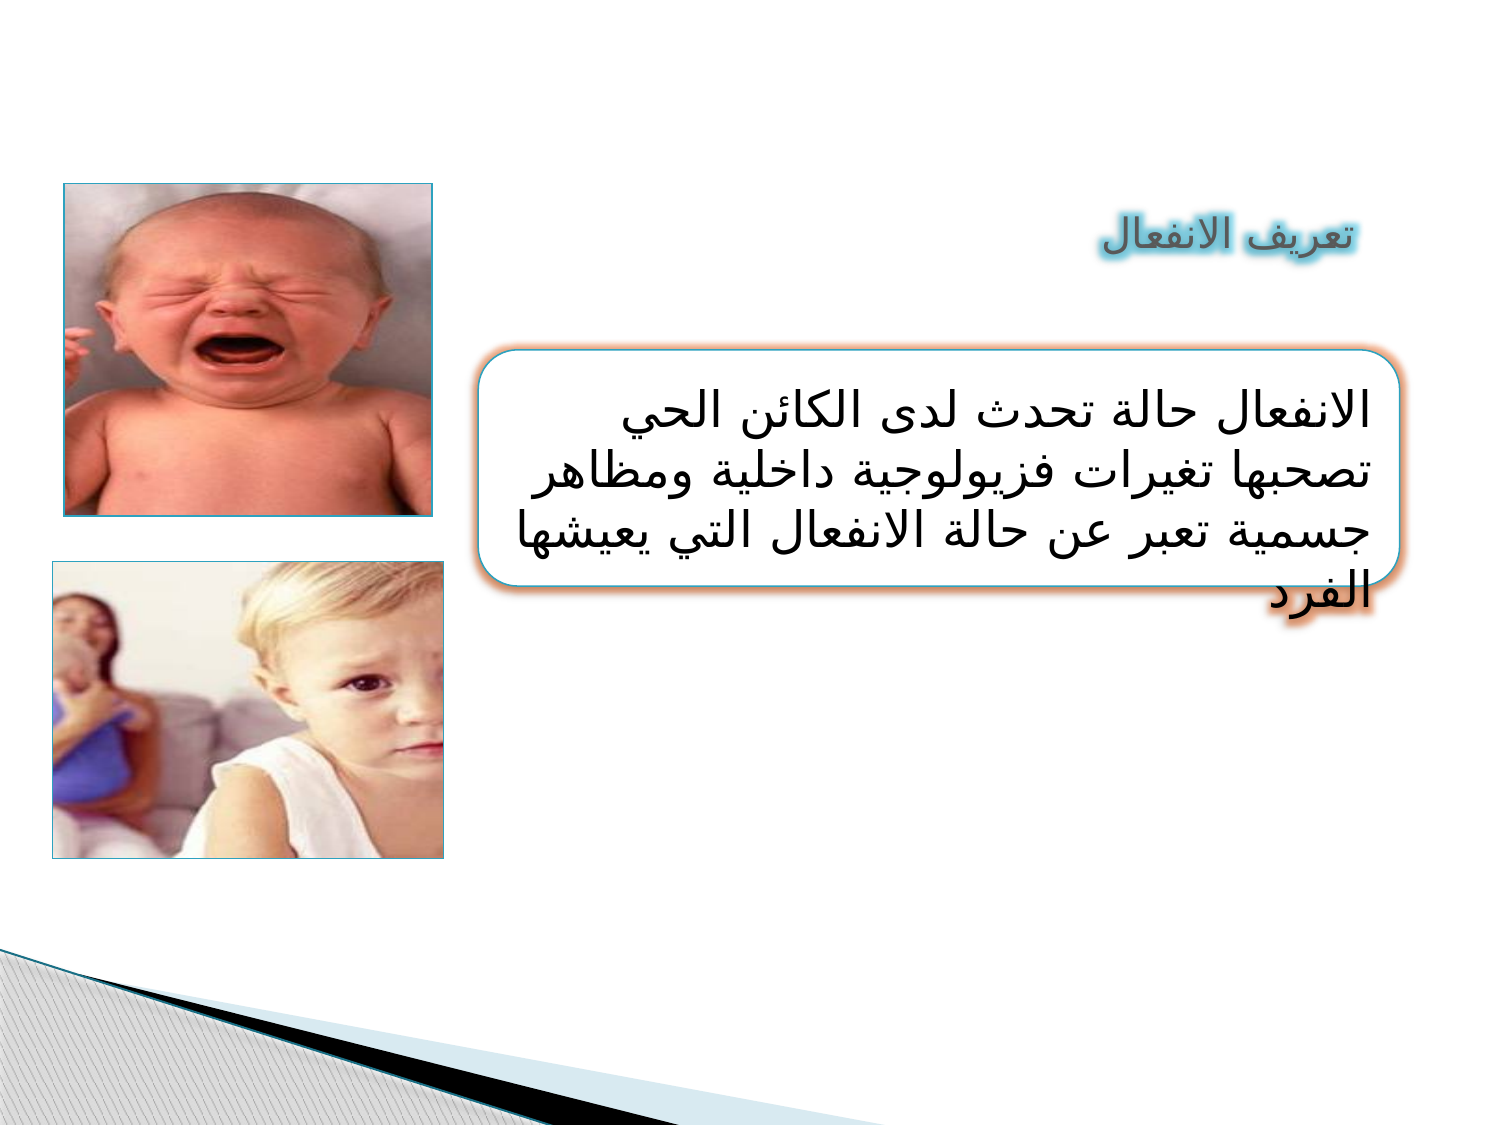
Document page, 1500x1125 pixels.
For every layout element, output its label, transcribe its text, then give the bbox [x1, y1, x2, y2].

picture [52, 562, 444, 859]
text_box الانفعال حالة تحدث لدى الكائن الحي تصحبها تغيرات فزيولوجية داخلية ومظاهر جسمية تعبر عن حالة الانفعال التي يعيشها الفرد [477, 349, 1401, 587]
picture [64, 184, 432, 516]
